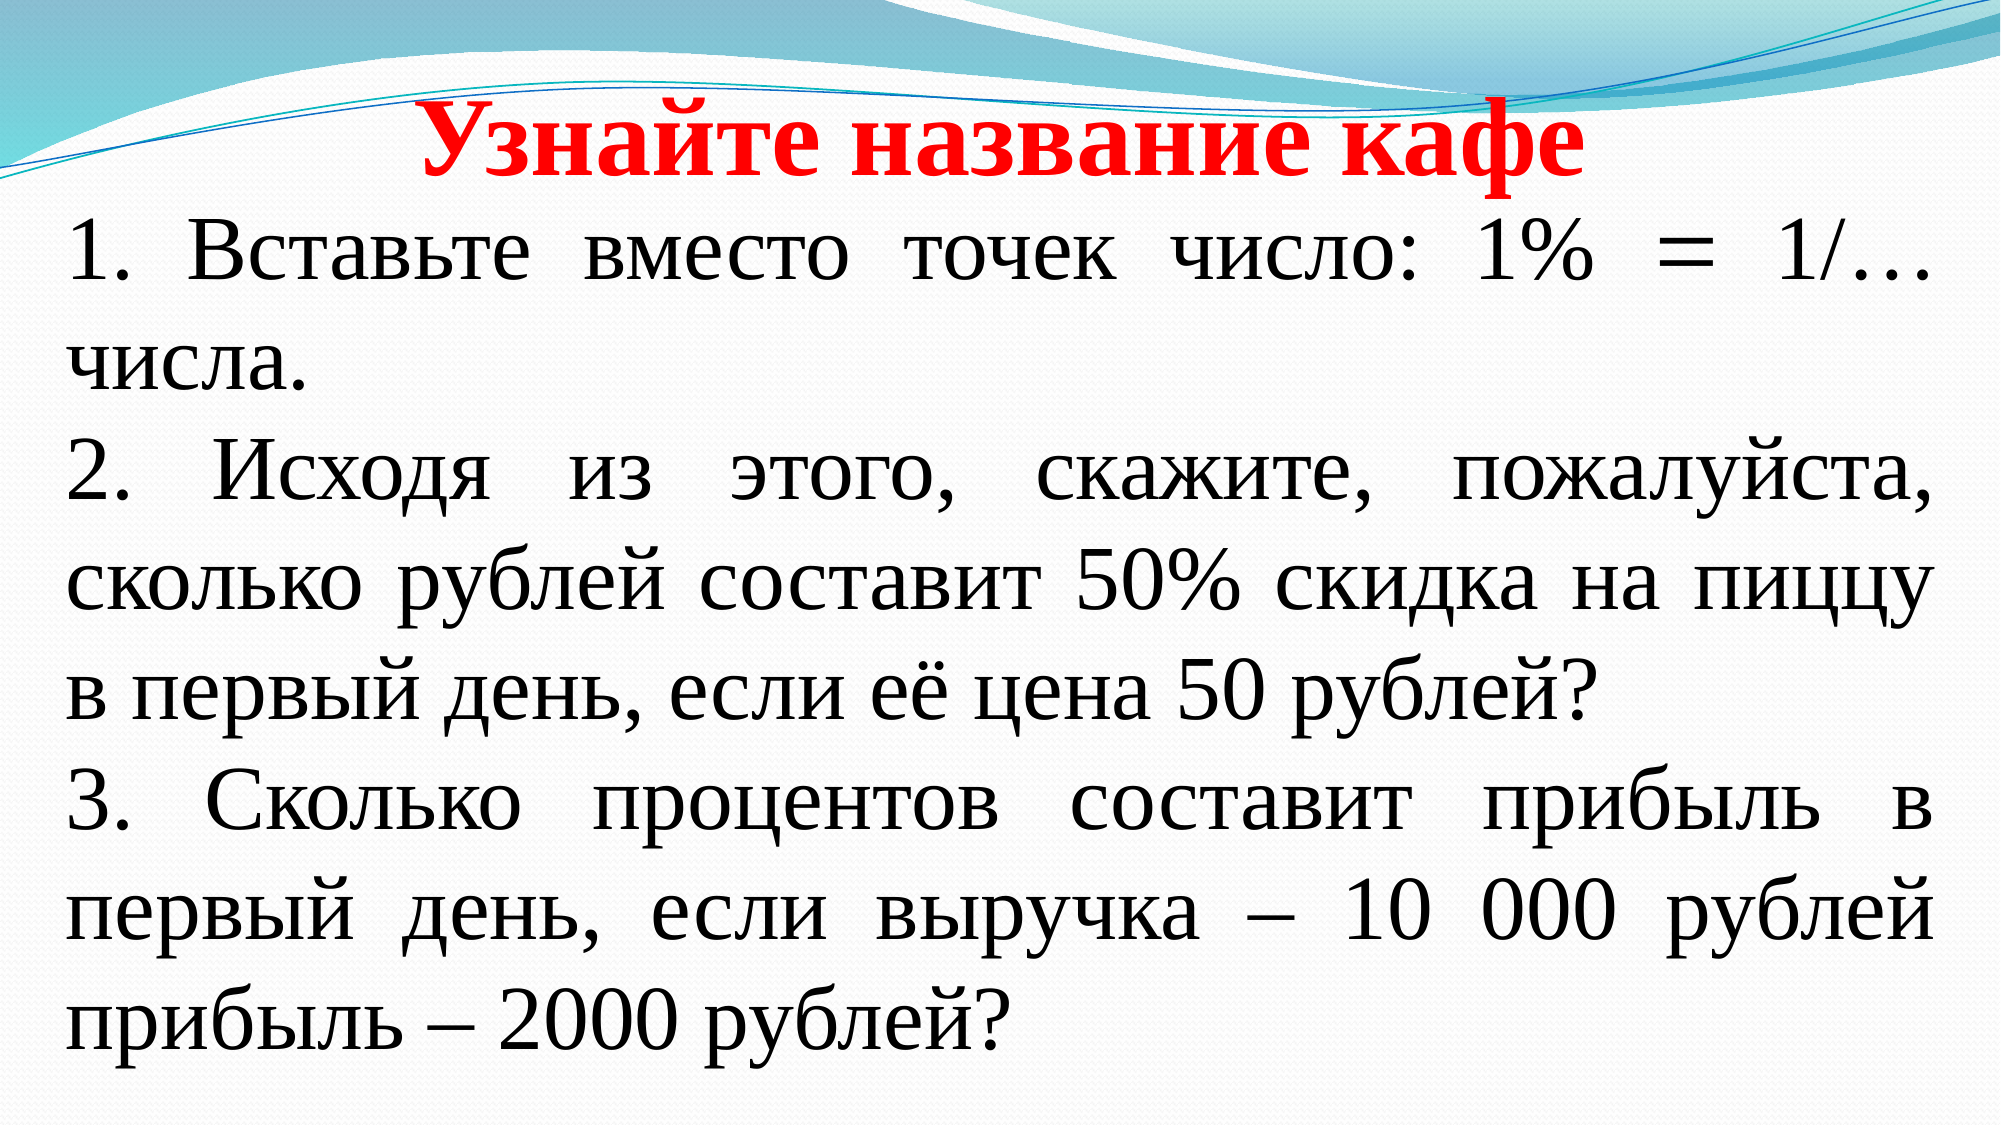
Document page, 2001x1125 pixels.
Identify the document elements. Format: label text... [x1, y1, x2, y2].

text_box 1. Вставьте вместо точек число: 1%  1/… числа. 2. Исходя из этого, скажите, пожалуйста, сколько рублей составит 50% скидка на пиццу в первый день, если её цена 50 рублей? 3. Сколько процентов составит прибыль в первый день, если выручка – 10 000 рублей прибыль – 2000 рублей? [50, 180, 1954, 1075]
title Узнайте название кафе [137, 59, 1863, 180]
